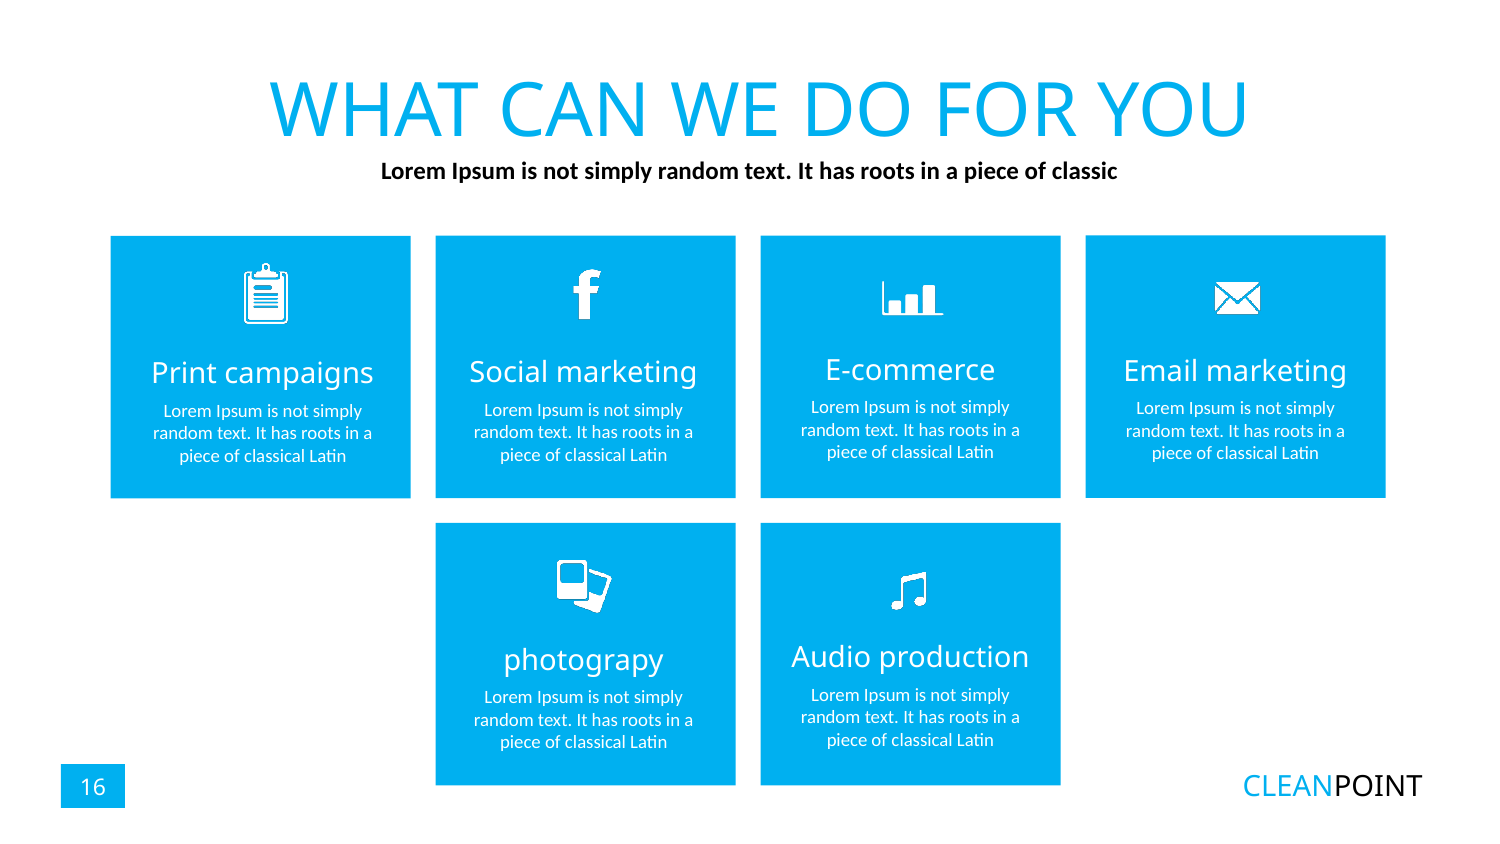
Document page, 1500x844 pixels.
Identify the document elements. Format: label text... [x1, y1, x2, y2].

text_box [443, 552, 724, 761]
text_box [122, 256, 403, 475]
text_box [770, 271, 1051, 472]
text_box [1095, 271, 1376, 473]
text_box [1084, 233, 1388, 500]
text_box 16 [59, 762, 127, 810]
text_box [433, 234, 738, 500]
text_box CLEANPOINT [149, 746, 1438, 810]
text_box [109, 234, 413, 500]
text_box [433, 521, 738, 787]
title WHAT CAN WE DO FOR YOU [217, 96, 1304, 146]
text_box [759, 234, 1063, 500]
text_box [443, 264, 724, 474]
text_box Lorem Ipsum is not simply random text. It has roots in a piece of classic [149, 146, 1350, 192]
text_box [770, 567, 1051, 759]
text_box [759, 521, 1063, 787]
